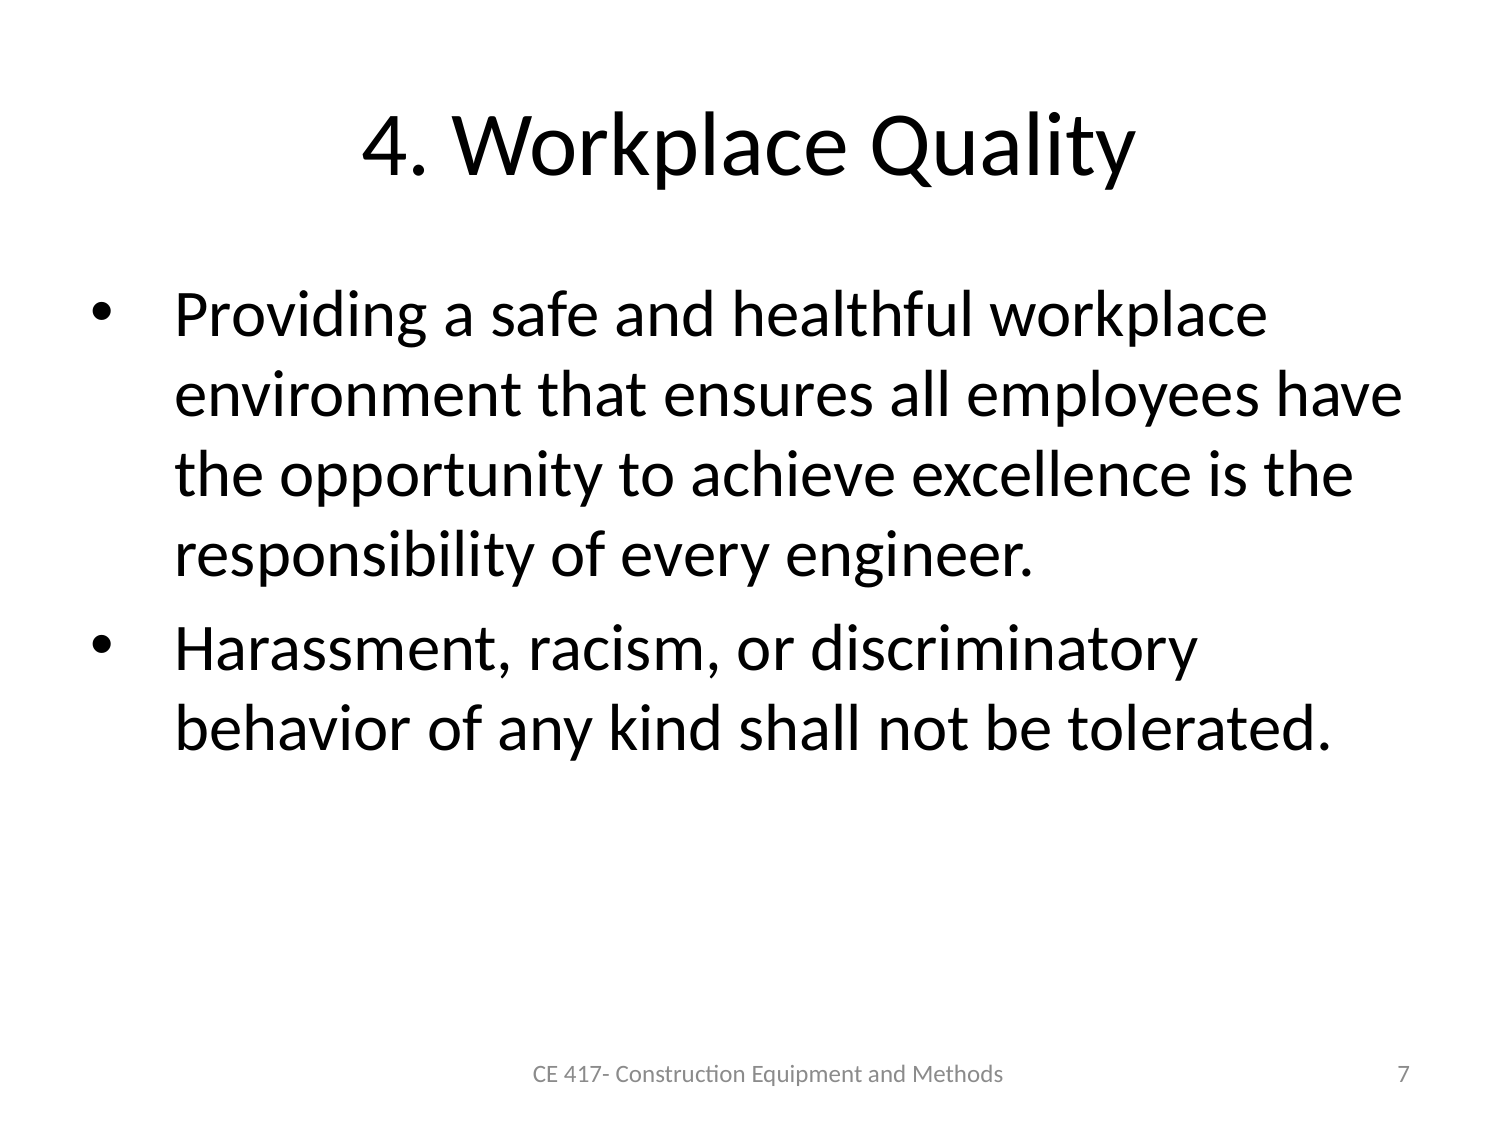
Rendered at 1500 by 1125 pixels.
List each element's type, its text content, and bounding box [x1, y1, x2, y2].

slide_number 7 [1074, 1042, 1425, 1103]
footer CE 417- Construction Equipment and Methods [512, 1042, 1025, 1103]
title 4. Workplace Quality [75, 45, 1425, 233]
list Providing a safe and healthful workplace environment that ensures all employees have the opportunity to achieve excellence is the responsibility of every engineer. Harassment, racism, or discriminatory behavior of any kind shall not be tolerated. [75, 262, 1425, 1005]
